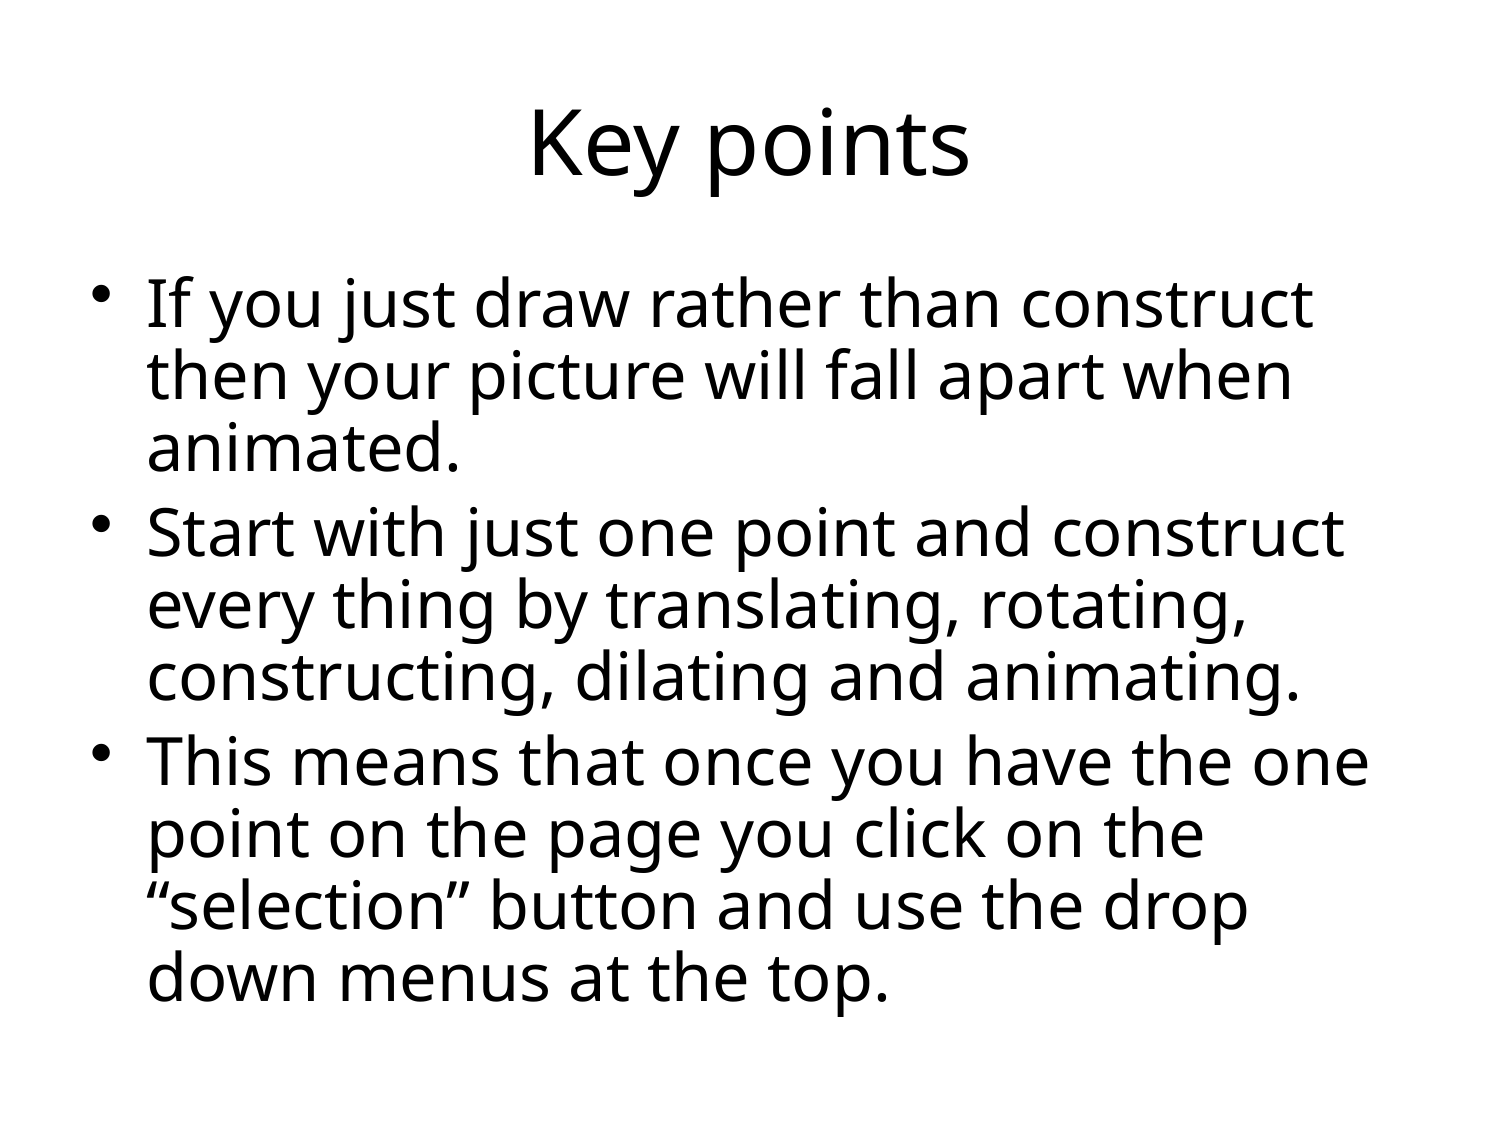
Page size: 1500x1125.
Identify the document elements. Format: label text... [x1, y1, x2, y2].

title Key points [74, 44, 1426, 233]
list If you just draw rather than construct then your picture will fall apart when animated. Start with just one point and construct every thing by translating, rotating, constructing, dilating and animating. This means that once you have the one point on the page you click on the “selection” button and use the drop down menus at the top. [74, 262, 1426, 1006]
